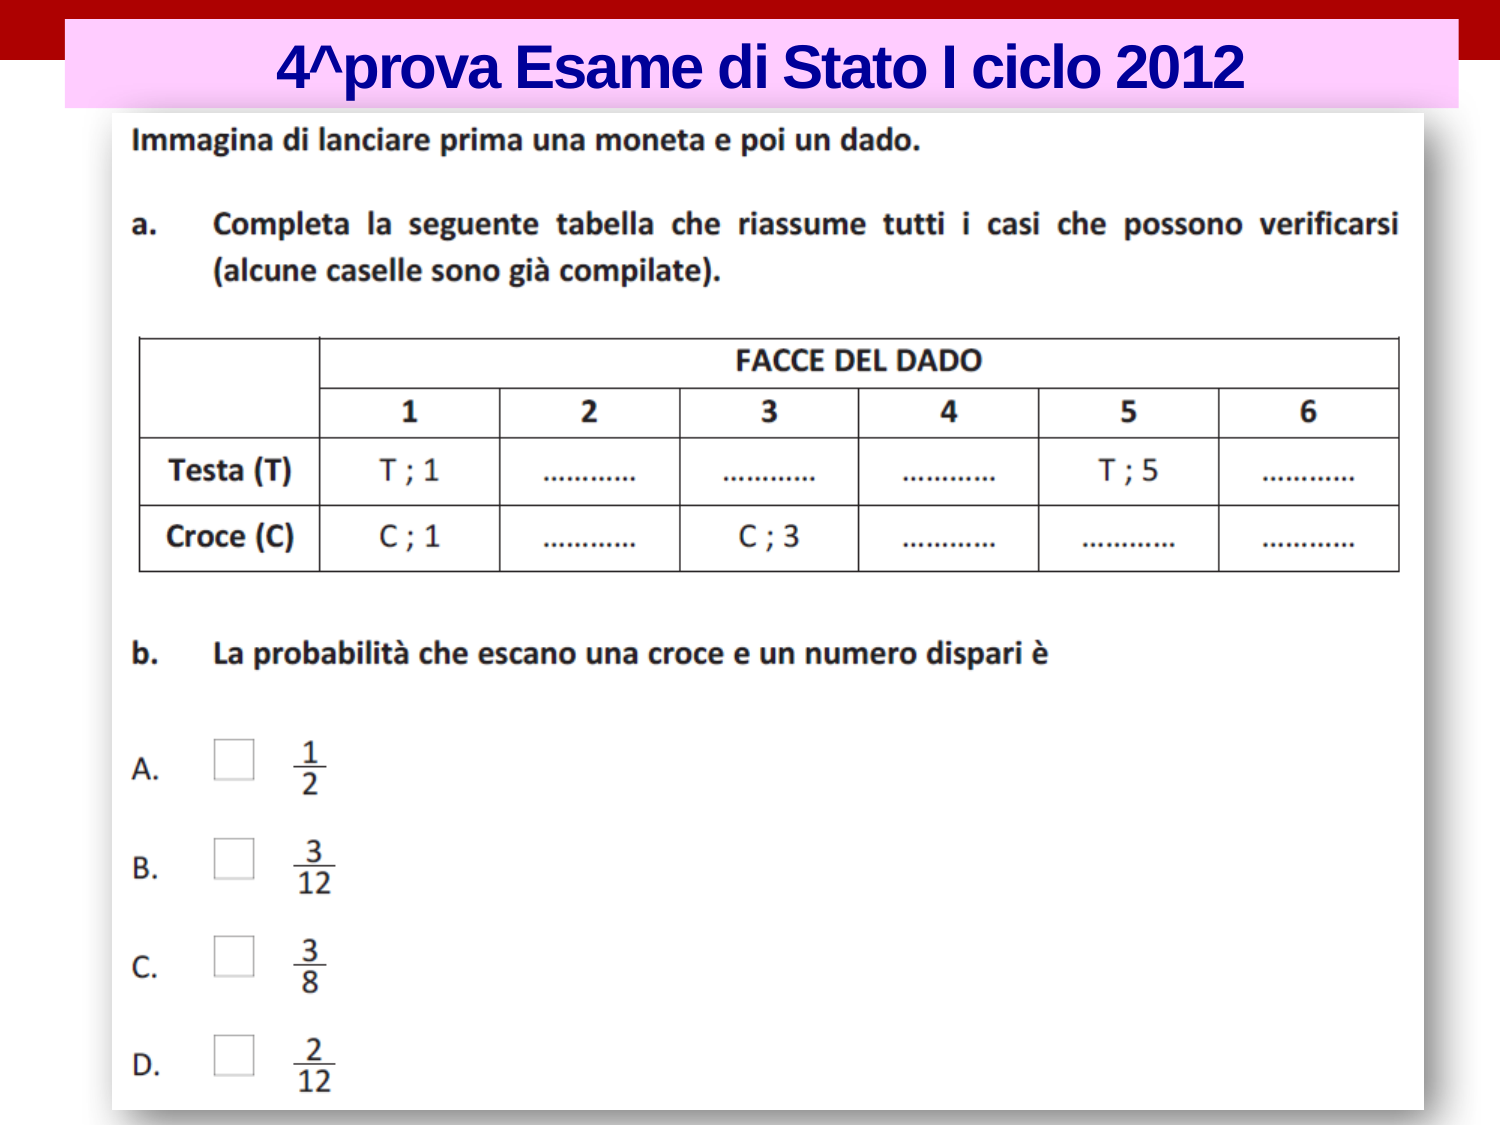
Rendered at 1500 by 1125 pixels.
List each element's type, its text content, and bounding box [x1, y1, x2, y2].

title 4^prova Esame di Stato I ciclo 2012 [64, 19, 1459, 109]
picture [111, 113, 1424, 1110]
